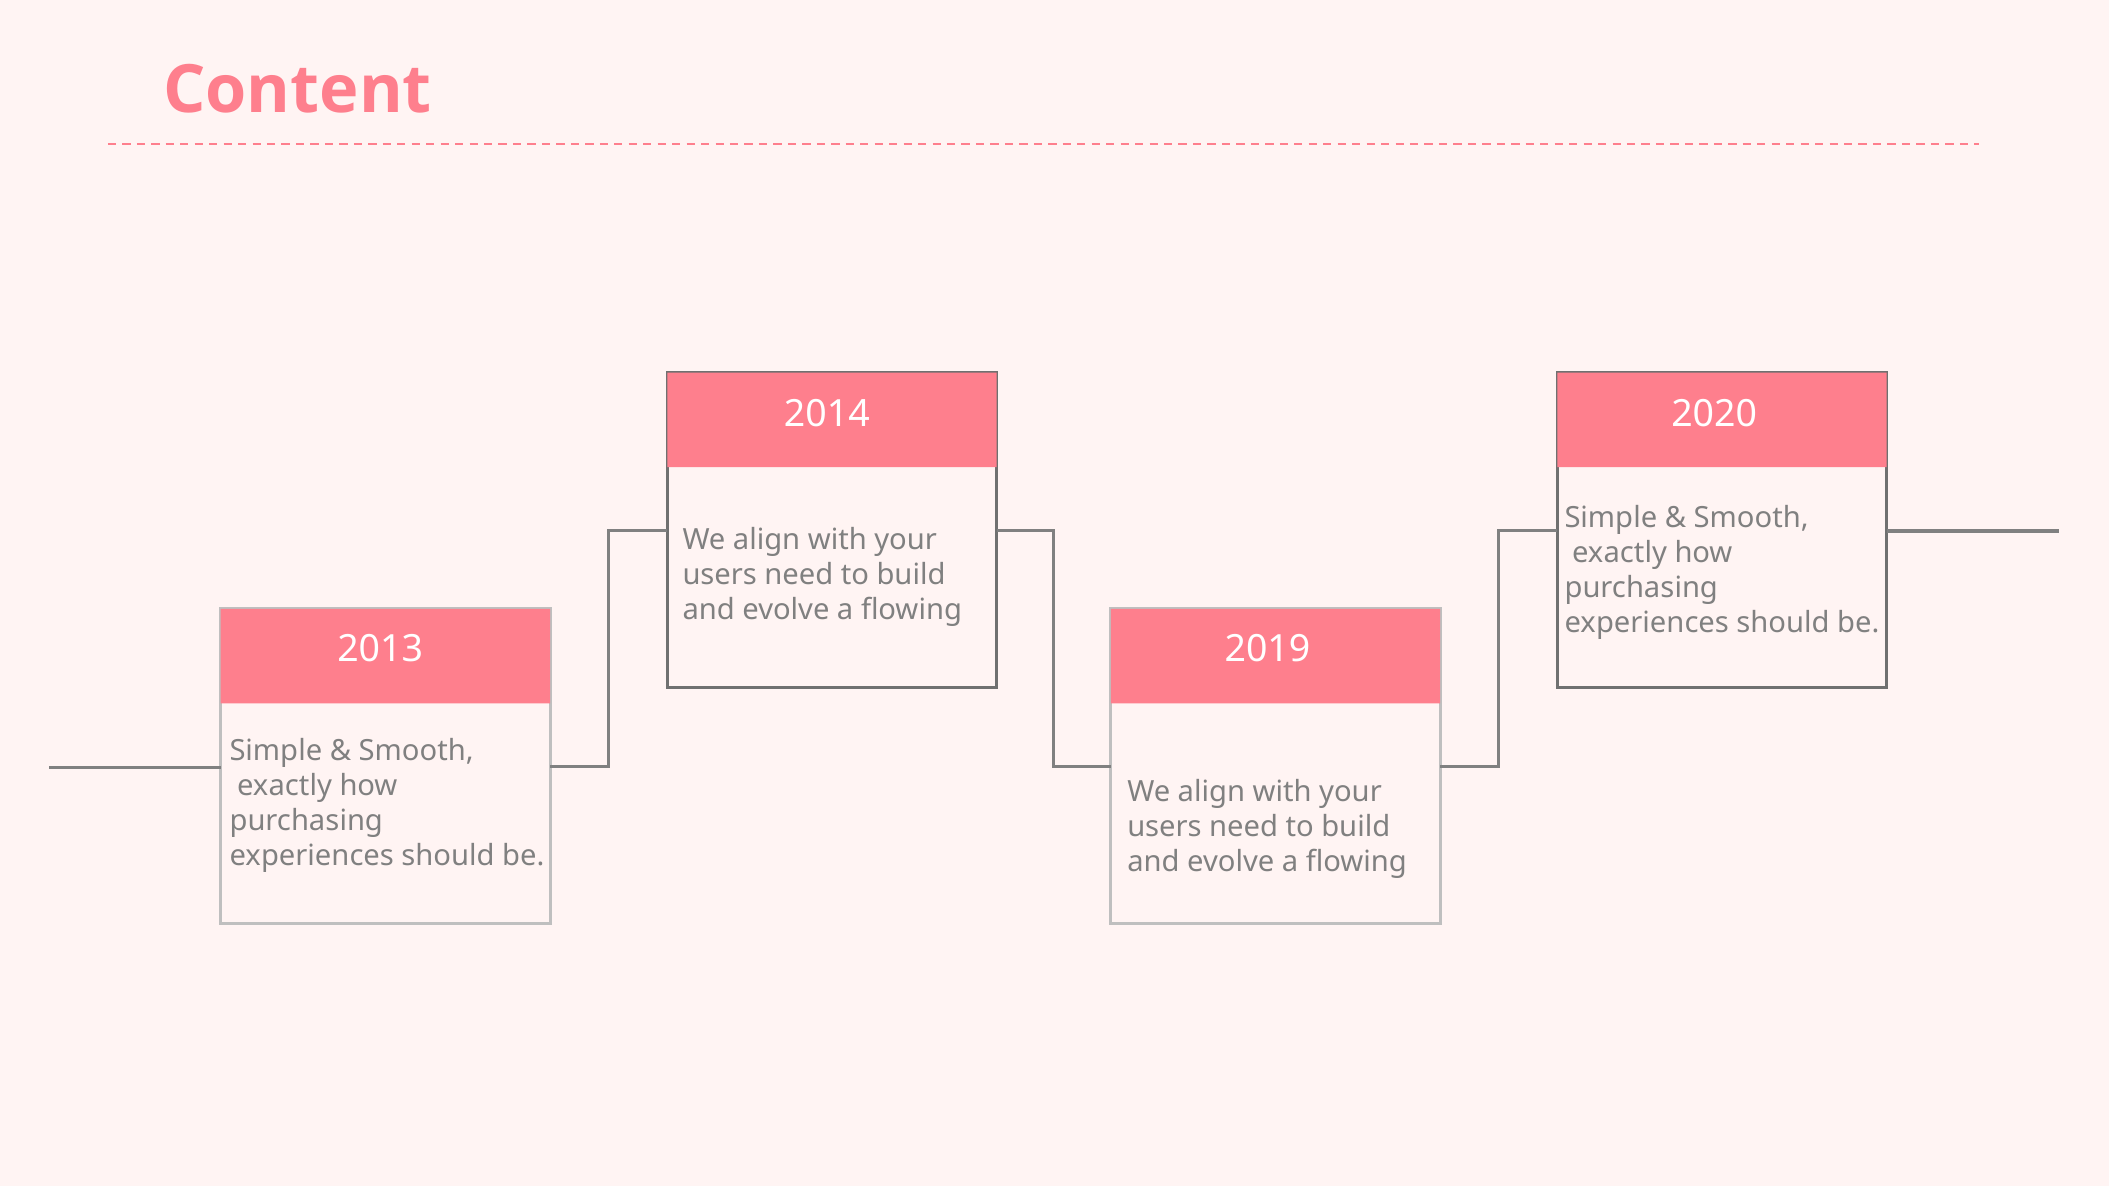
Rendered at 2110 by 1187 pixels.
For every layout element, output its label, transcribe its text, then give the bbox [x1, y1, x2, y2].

text_box Content [147, 37, 448, 134]
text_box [49, 372, 2059, 924]
